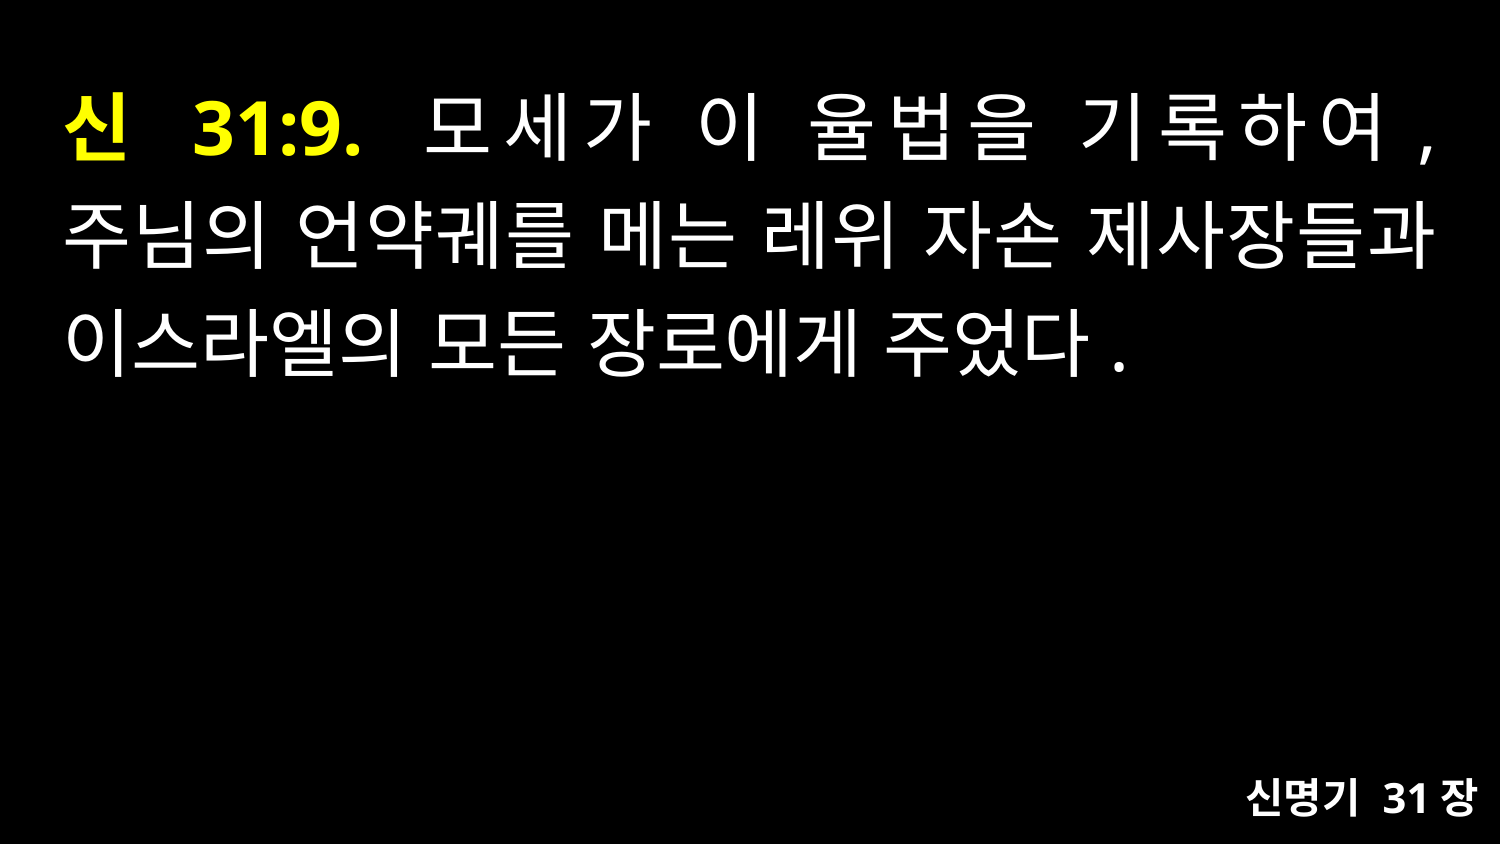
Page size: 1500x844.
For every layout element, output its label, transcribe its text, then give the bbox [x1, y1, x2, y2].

title 신 31:9. 모세가 이 율법을 기록하여, 주님의 언약궤를 메는 레위 자손 제사장들과 이스라엘의 모든 장로에게 주었다. [0, 0, 1500, 844]
subtitle 신명기 31장 [916, 770, 1500, 844]
